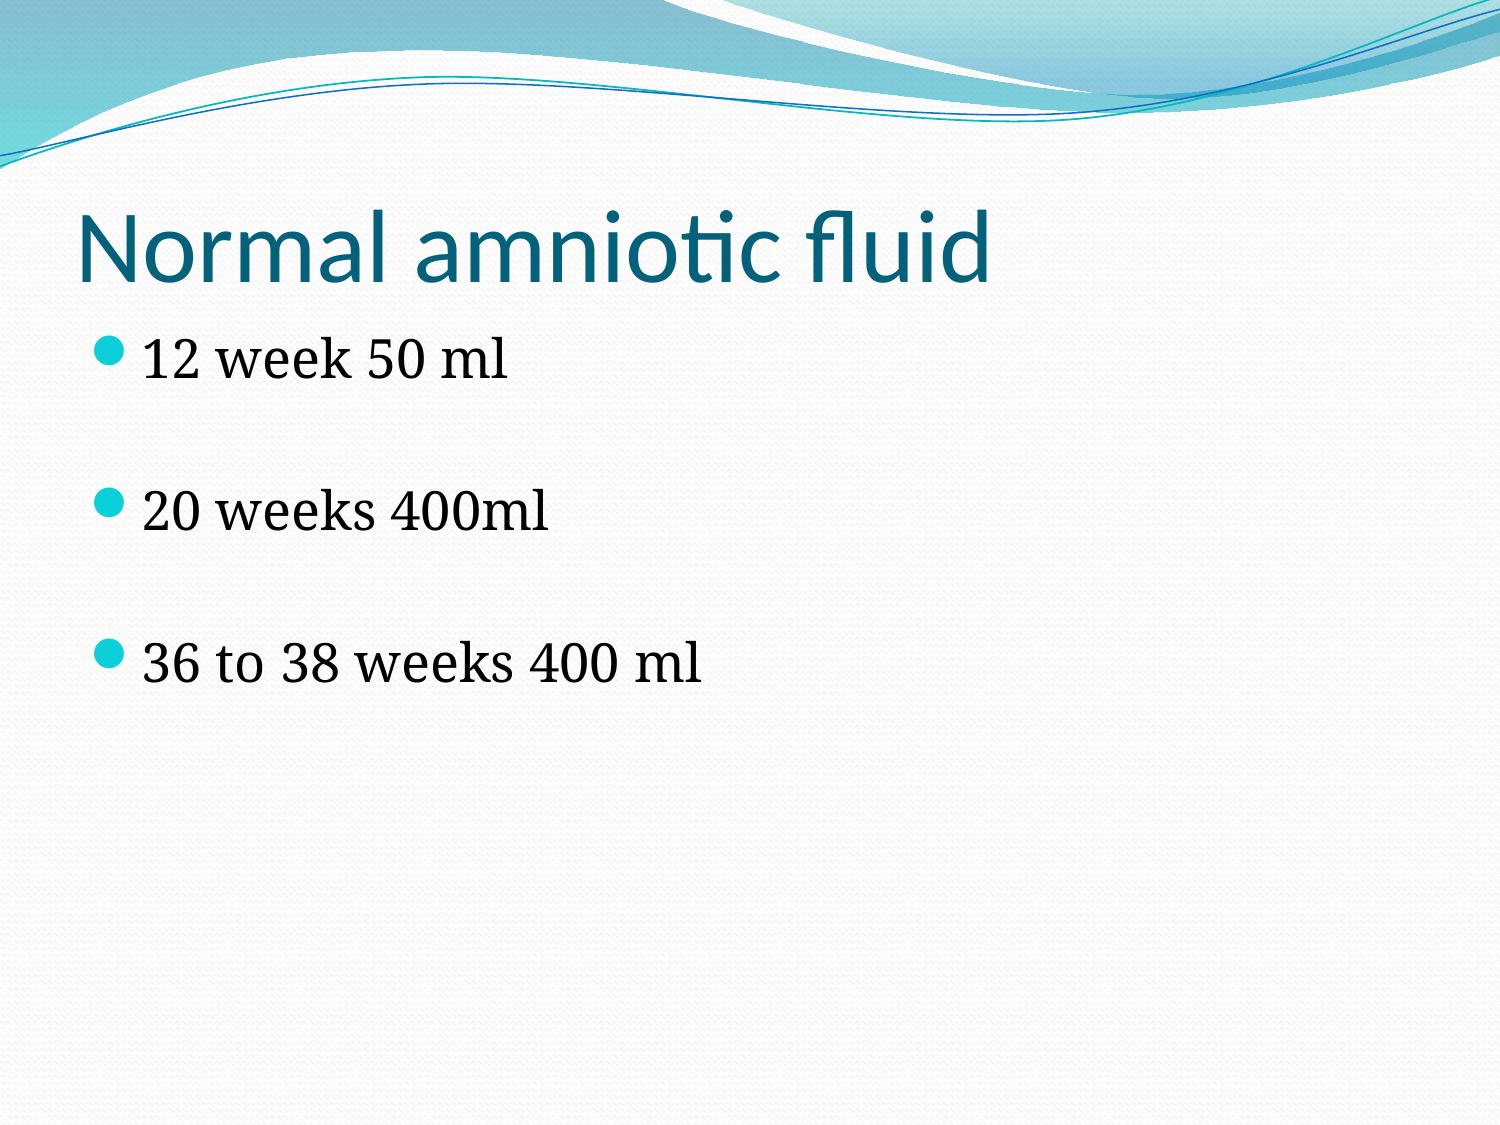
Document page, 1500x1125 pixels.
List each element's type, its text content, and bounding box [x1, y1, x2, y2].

list 12 week 50 ml 20 weeks 400ml 36 to 38 weeks 400 ml [75, 317, 1425, 1038]
title Normal amniotic fluid [75, 115, 1425, 303]
